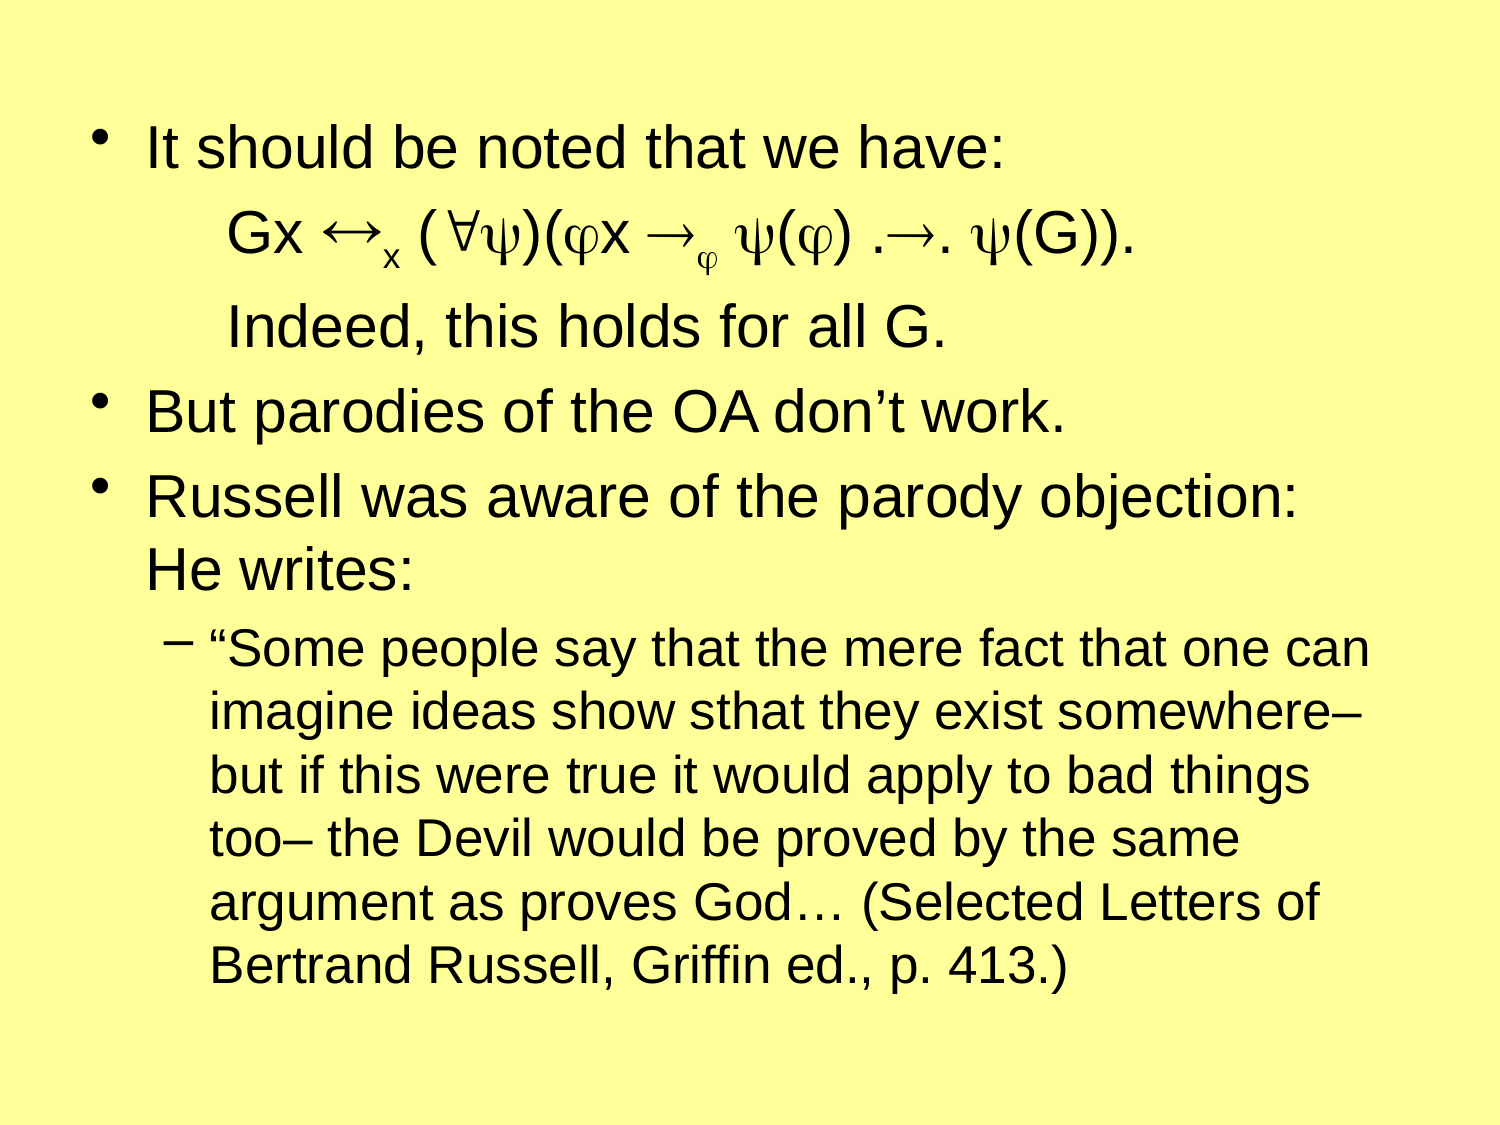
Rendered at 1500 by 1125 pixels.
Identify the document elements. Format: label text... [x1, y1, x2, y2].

list It should be noted that we have: Gx x ()(x  () .. (G)). Indeed, this holds for all G. But parodies of the OA don’t work. Russell was aware of the parody objection: He writes: “Some people say that the mere fact that one can imagine ideas show sthat they exist somewhere– but if this were true it would apply to bad things too– the Devil would be proved by the same argument as proves God… (Selected Letters of Bertrand Russell, Griffin ed., p. 413.) [75, 99, 1425, 1005]
